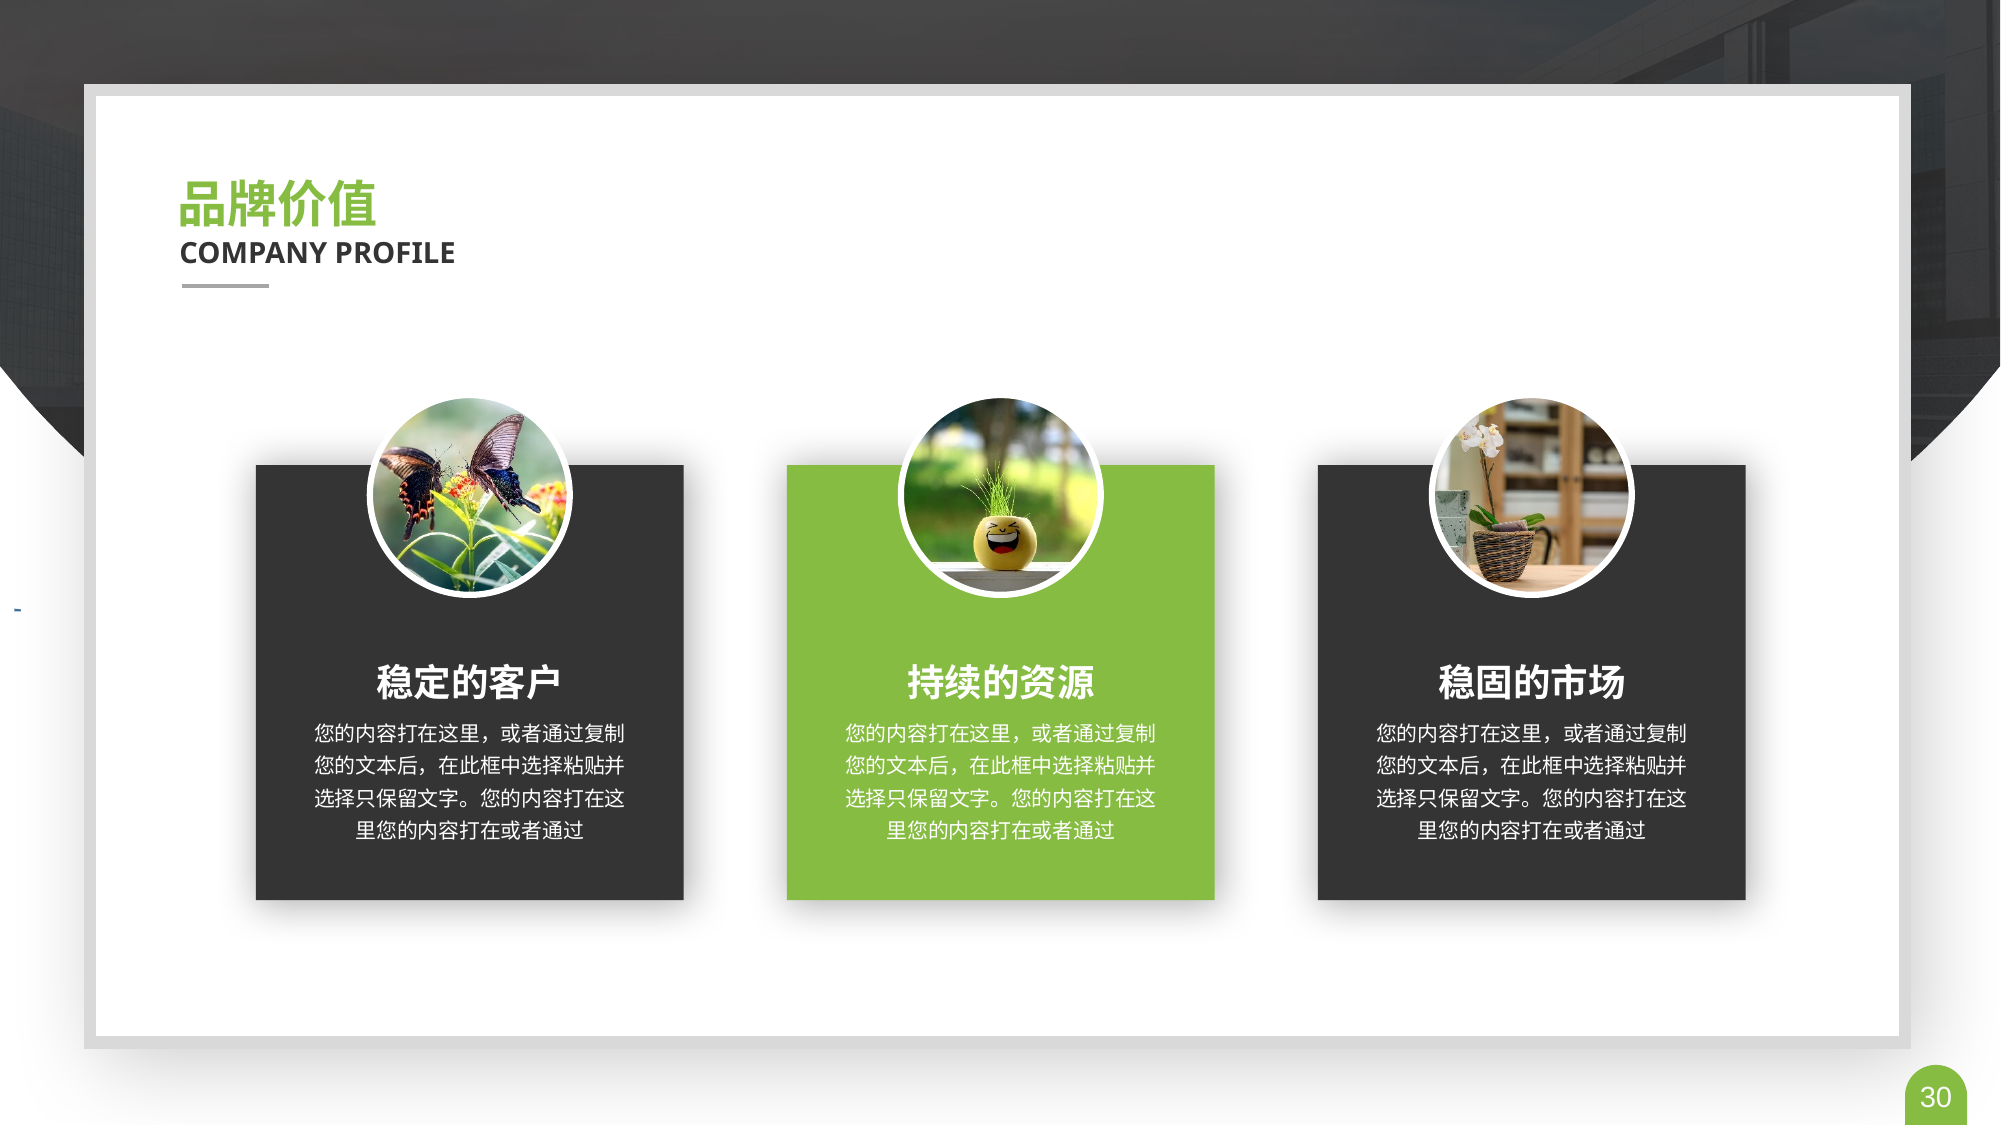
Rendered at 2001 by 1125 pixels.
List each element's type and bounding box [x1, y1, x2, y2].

text_box [1317, 394, 1746, 901]
text_box [786, 394, 1215, 901]
text_box [162, 146, 749, 312]
text_box [255, 394, 684, 901]
